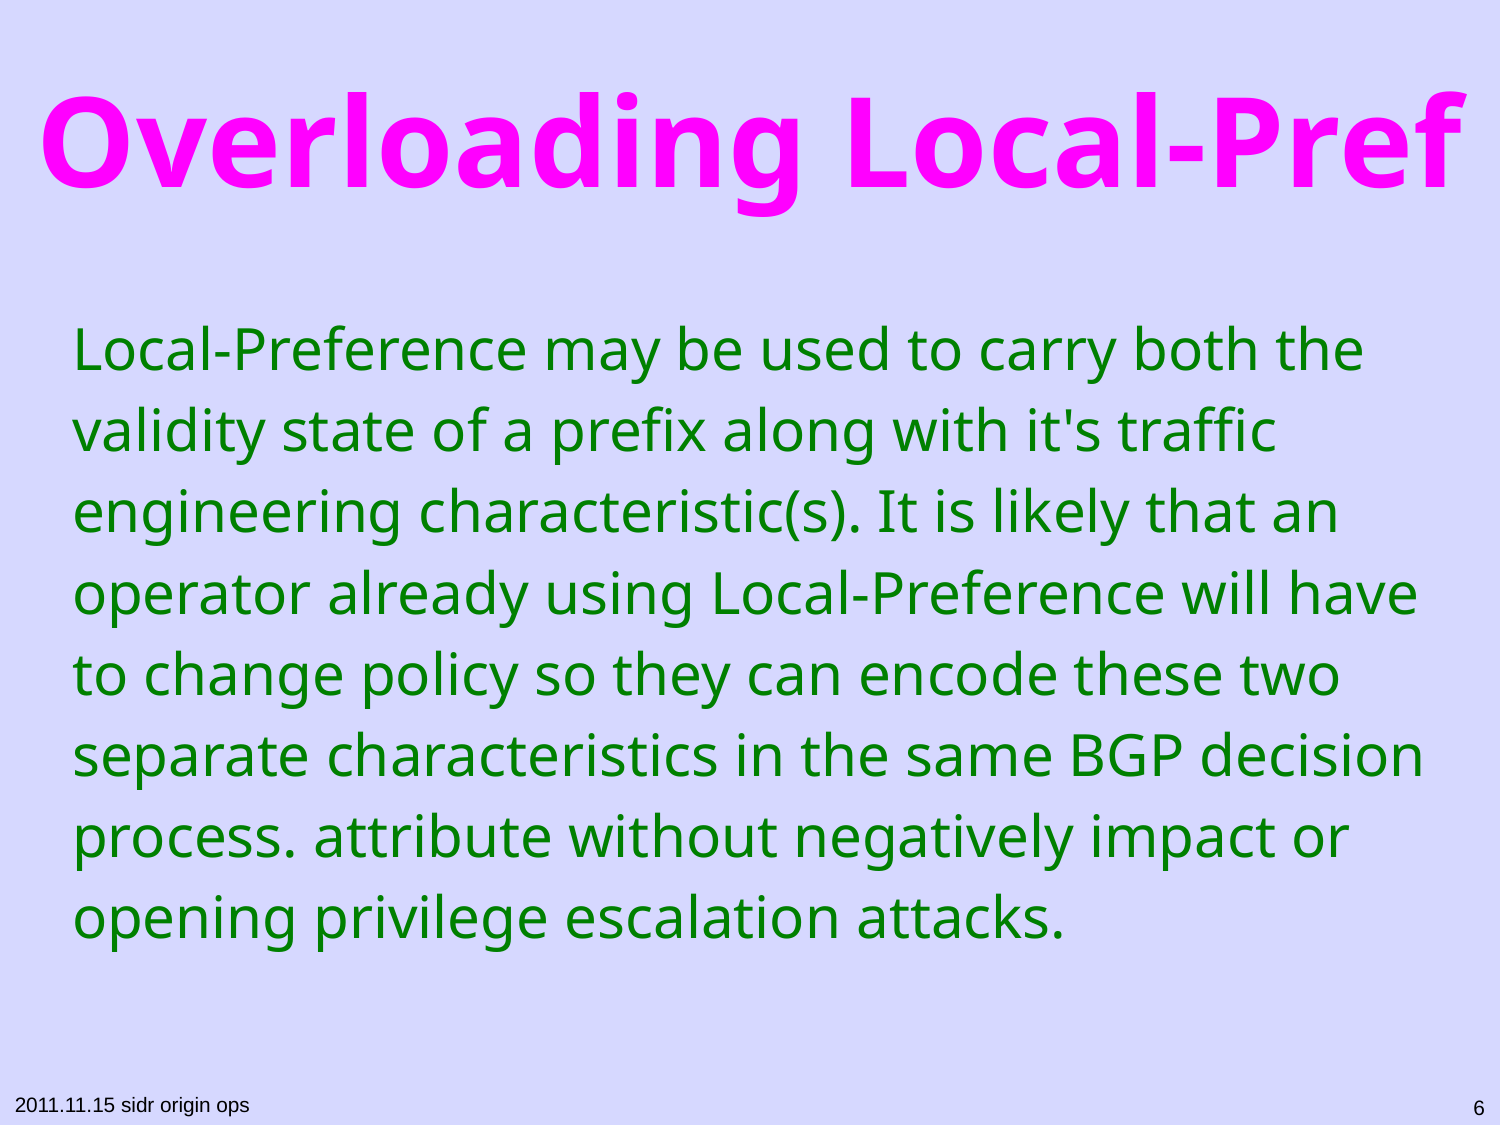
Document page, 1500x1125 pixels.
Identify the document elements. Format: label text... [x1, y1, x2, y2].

slide_number 6 [1424, 1085, 1500, 1125]
title Overloading Local-Pref [0, 4, 1500, 247]
subtitle Local-Preference may be used to carry both the validity state of a prefix along with it's traffic engineering characteristic(s). It is likely that an operator already using Local-Preference will have to change policy so they can encode these two separate characteristics in the same BGP decision process. attribute without negatively impact or opening privilege escalation attacks. [71, 300, 1436, 1073]
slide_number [0, 1085, 355, 1125]
